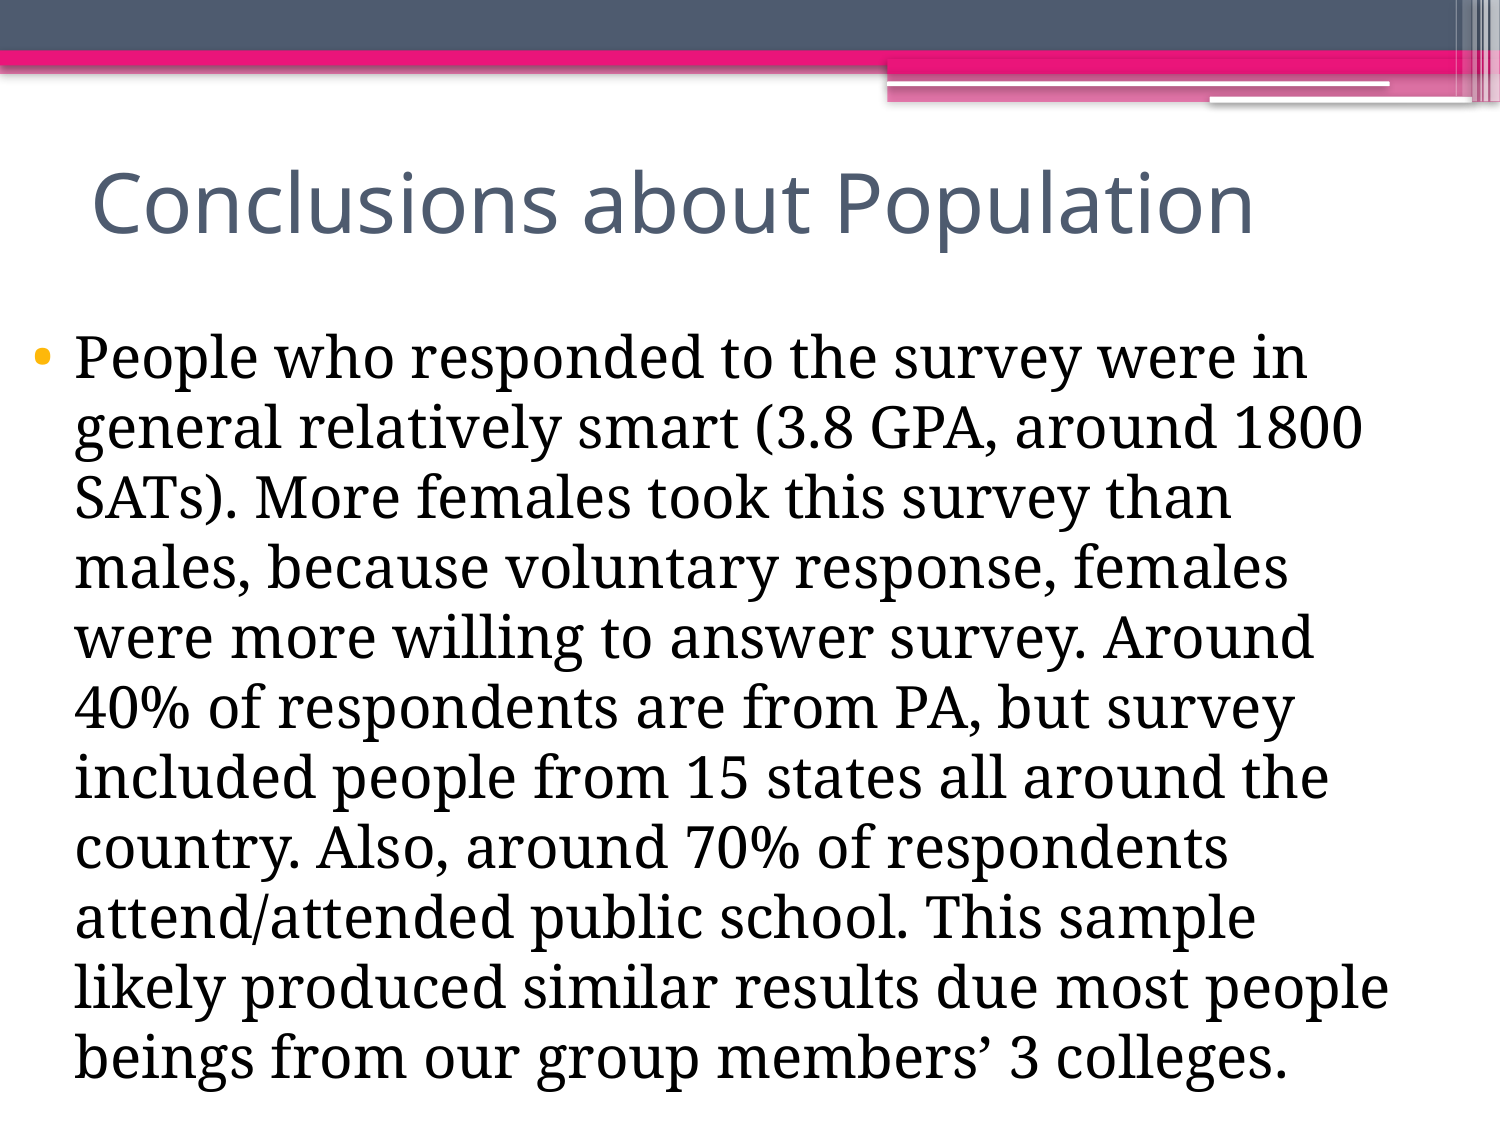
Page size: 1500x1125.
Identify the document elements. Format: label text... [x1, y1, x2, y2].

title Conclusions about Population [74, 112, 1426, 288]
list People who responded to the survey were in general relatively smart (3.8 GPA, around 1800 SATs). More females took this survey than males, because voluntary response, females were more willing to answer survey. Around 40% of respondents are from PA, but survey included people from 15 states all around the country. Also, around 70% of respondents attend/attended public school. This sample likely produced similar results due most people beings from our group members’ 3 colleges. [0, 312, 1426, 1079]
